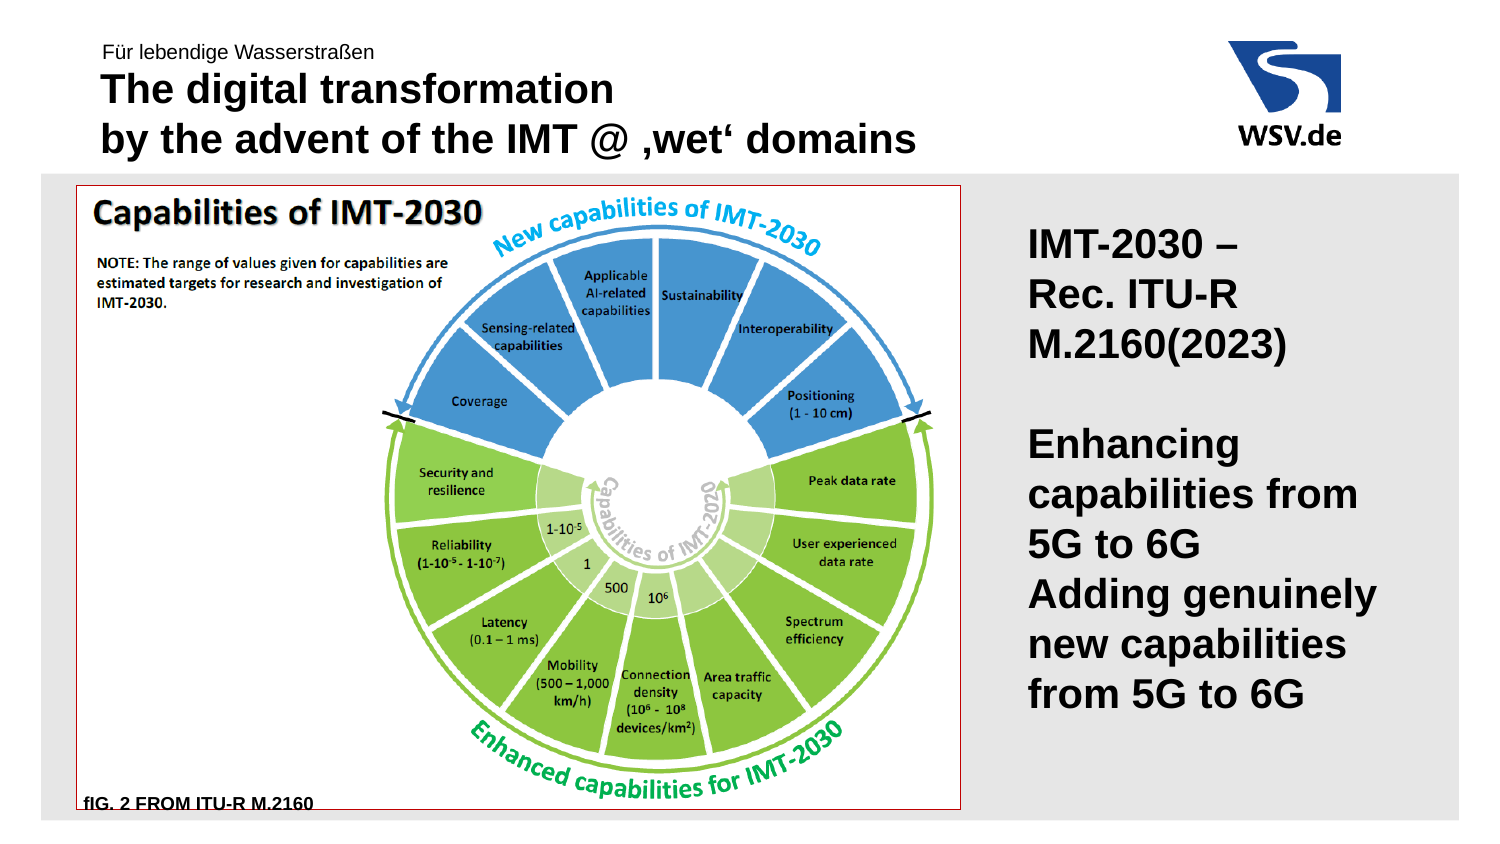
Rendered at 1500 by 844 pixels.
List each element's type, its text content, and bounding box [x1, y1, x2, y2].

text_box The digital transformation by the advent of the IMT @ ‚wet‘ domains [100, 64, 1205, 162]
picture [76, 185, 961, 810]
picture [1228, 41, 1341, 146]
text_box IMT-2030 – Rec. ITU-R M.2160(2023) Enhancing capabilities from 5G to 6G Adding genuinely new capabilities from 5G to 6G [1027, 398, 1382, 718]
